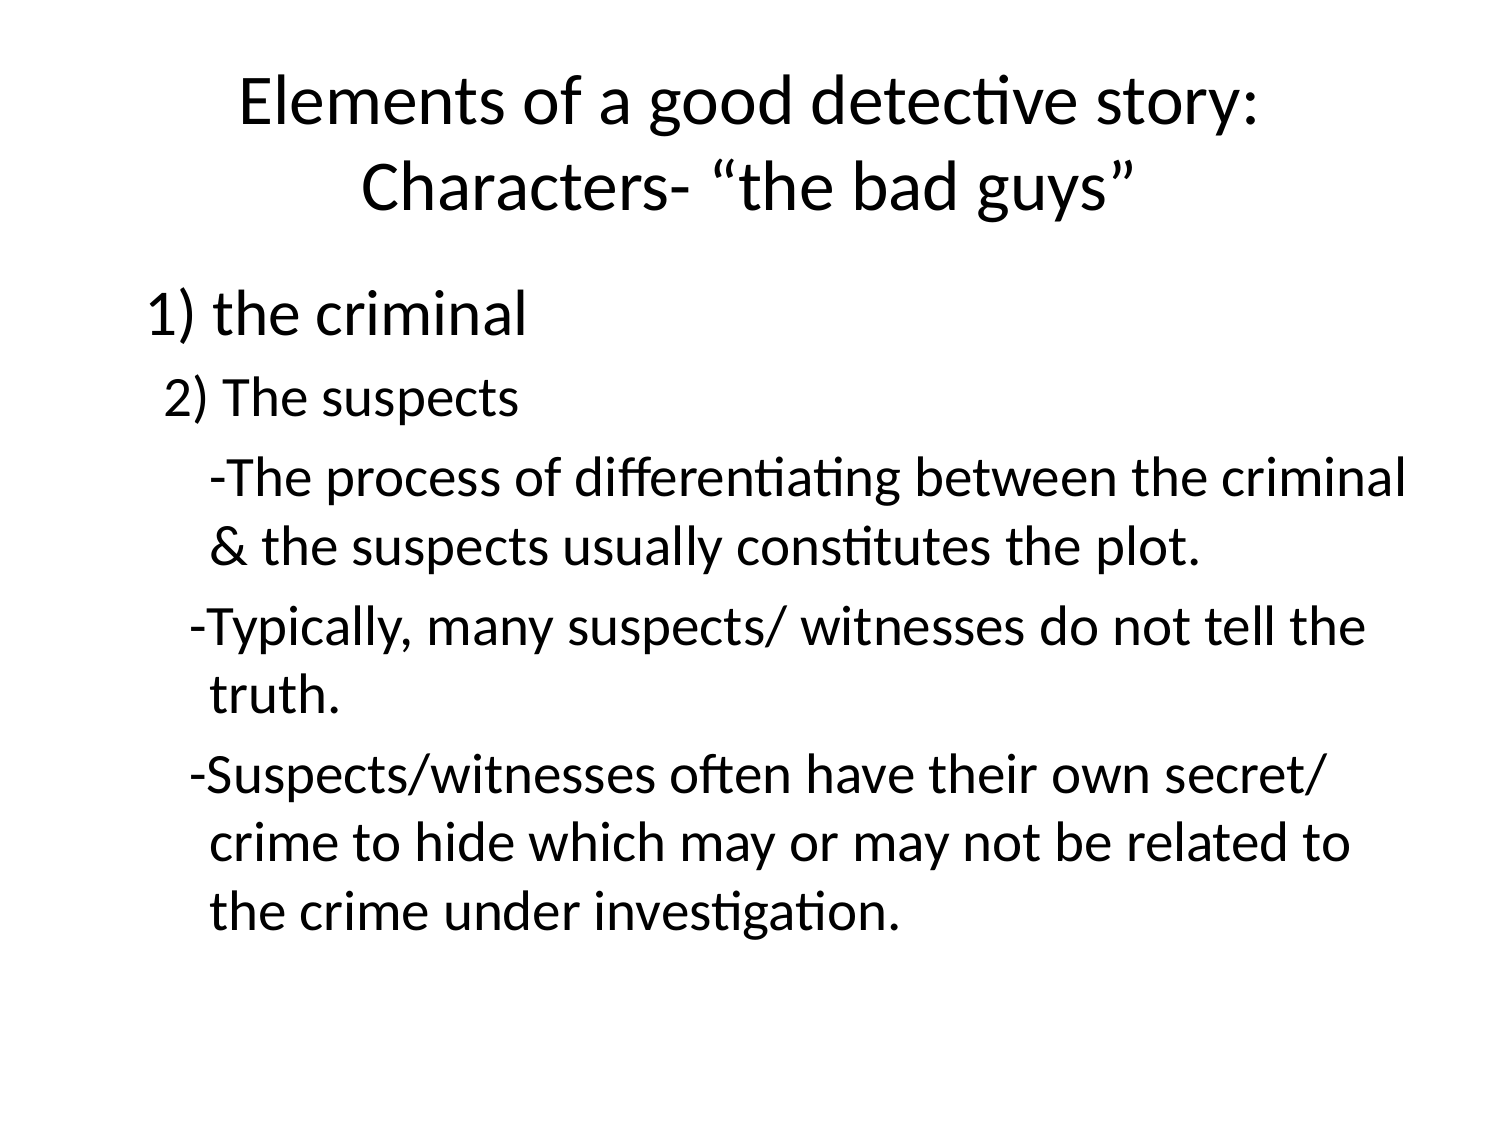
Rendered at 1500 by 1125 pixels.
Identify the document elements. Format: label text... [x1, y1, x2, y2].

list 1) the criminal 2) The suspects -The process of differentiating between the criminal & the suspects usually constitutes the plot. -Typically, many suspects/ witnesses do not tell the truth. -Suspects/witnesses often have their own secret/ crime to hide which may or may not be related to the crime under investigation. [75, 262, 1425, 1005]
title Elements of a good detective story: Characters- “the bad guys” [75, 45, 1425, 233]
